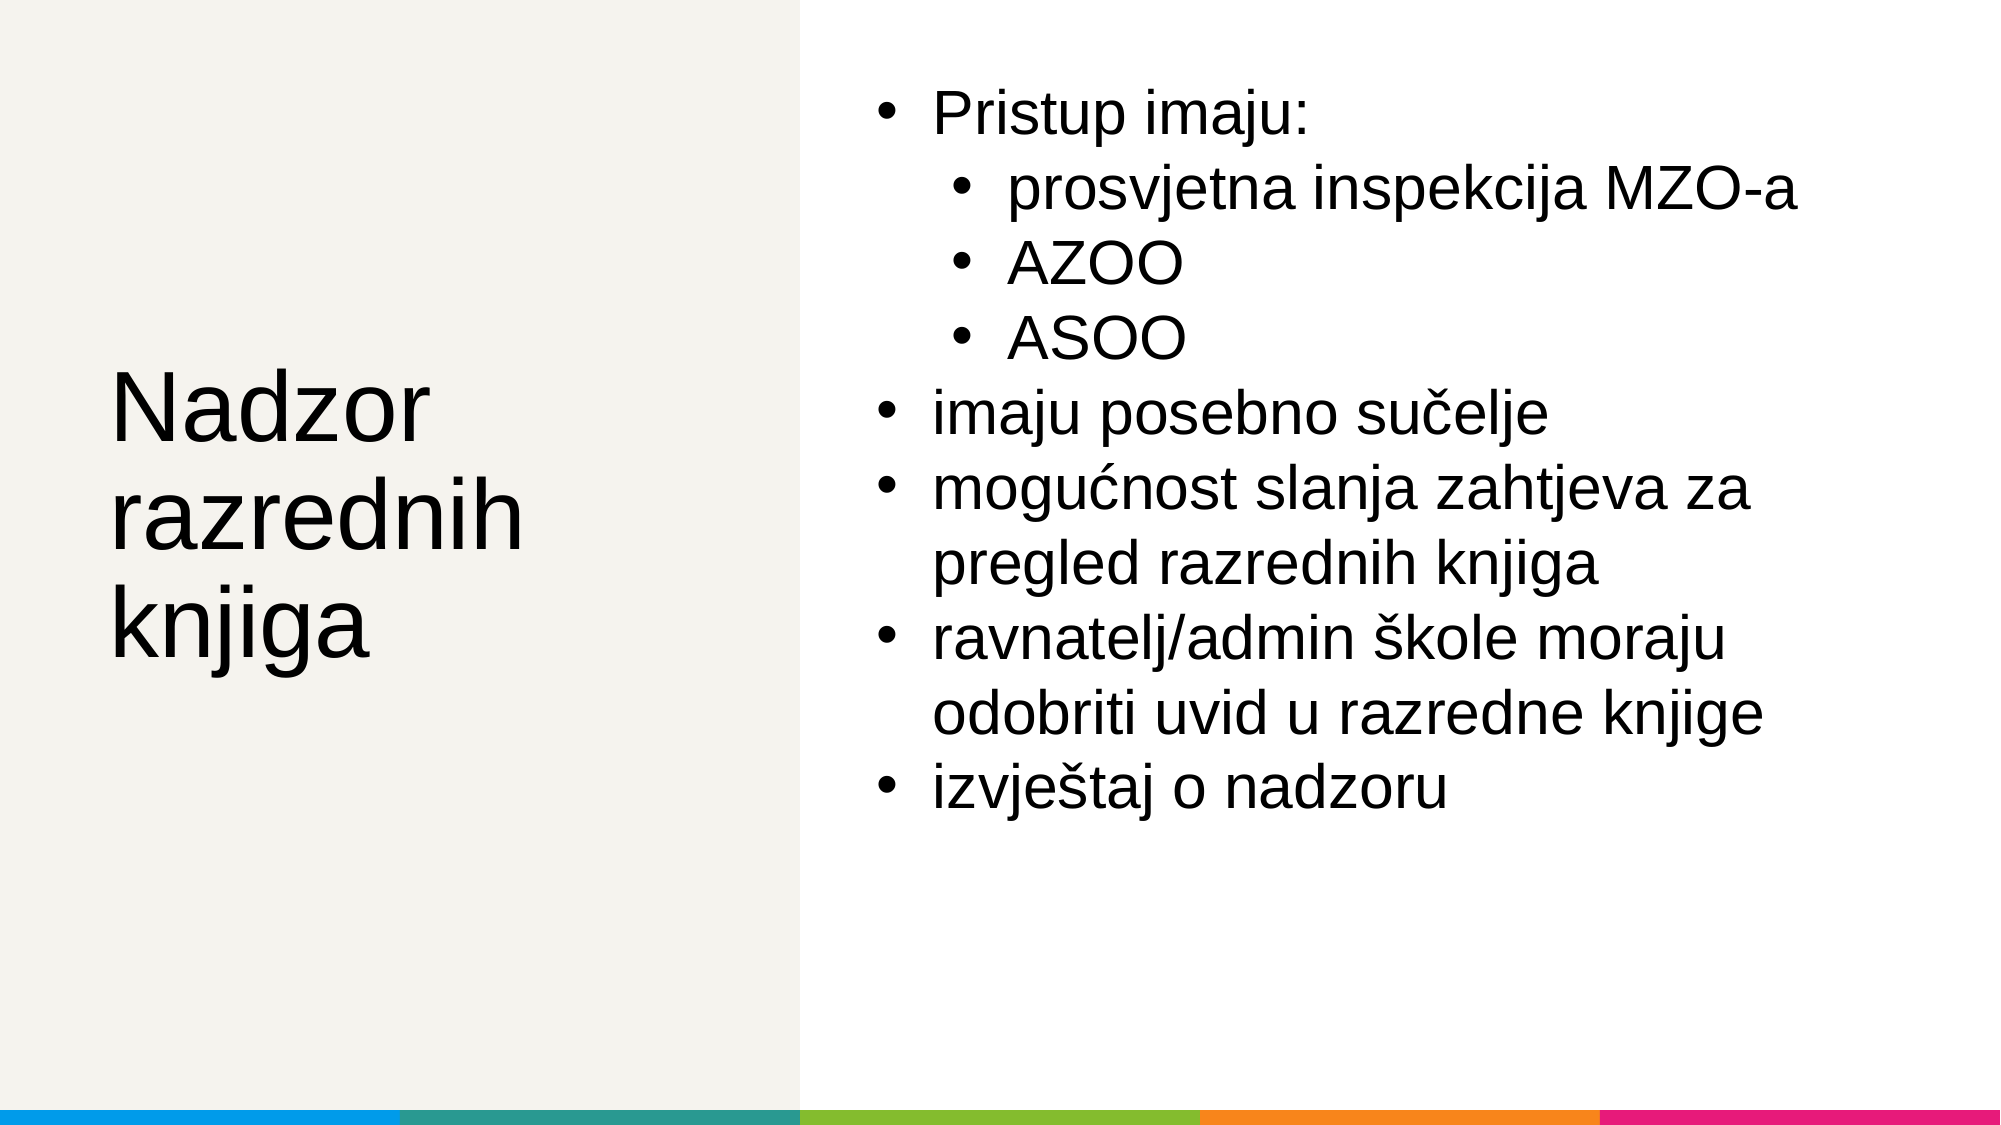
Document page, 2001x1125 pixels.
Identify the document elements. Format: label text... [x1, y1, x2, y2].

title Nadzor razrednih knjiga [94, 423, 740, 687]
text_box Pristup imaju: prosvjetna inspekcija MZO-a AZOO ASOO imaju posebno sučelje mogućnost slanja zahtjeva za pregled razrednih knjiga ravnatelj/admin škole moraju odobriti uvid u razredne knjige izvještaj o nadzoru [861, 64, 1873, 829]
